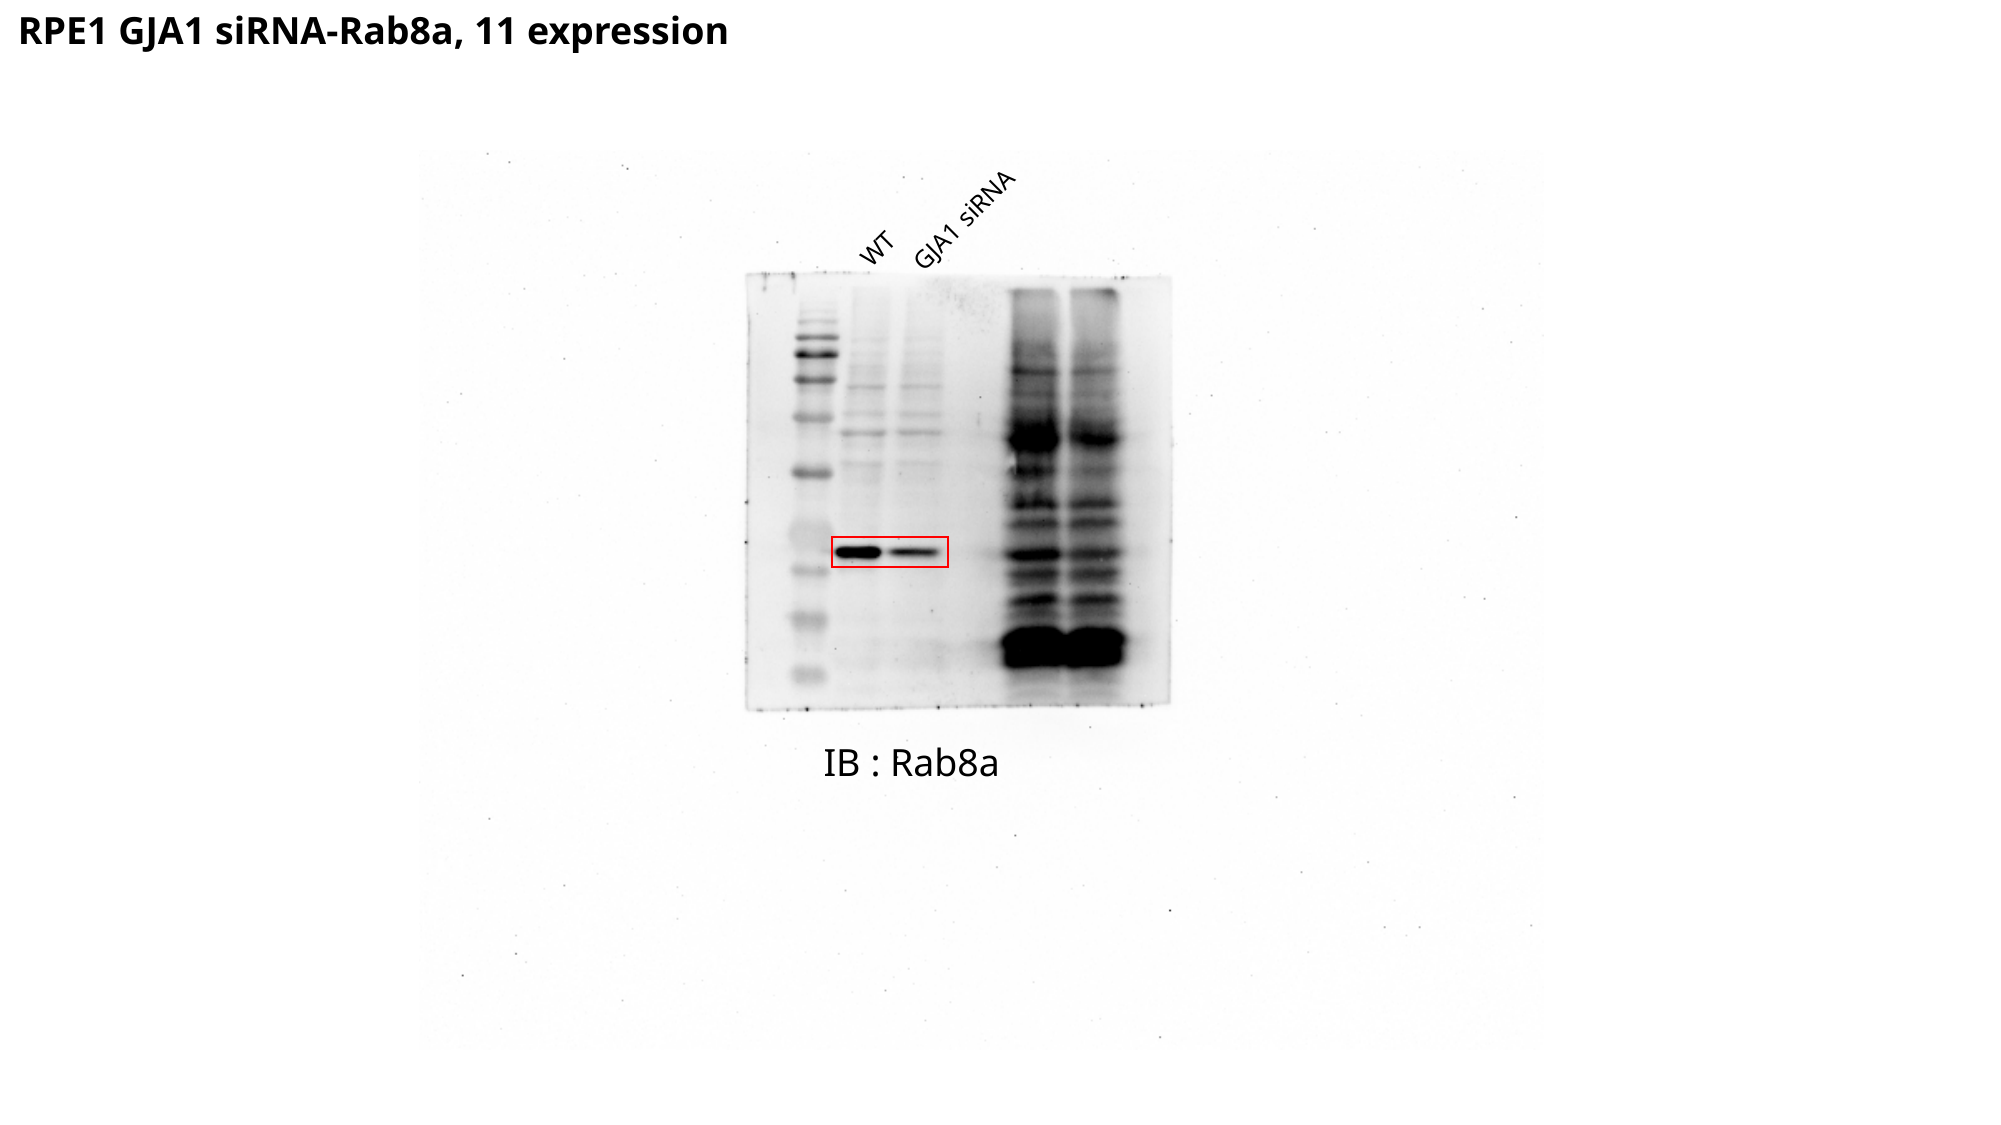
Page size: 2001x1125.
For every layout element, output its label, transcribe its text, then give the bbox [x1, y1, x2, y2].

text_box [419, 150, 1544, 1050]
text_box RPE1 GJA1 siRNA-Rab8a, 11 expression [3, 0, 746, 60]
